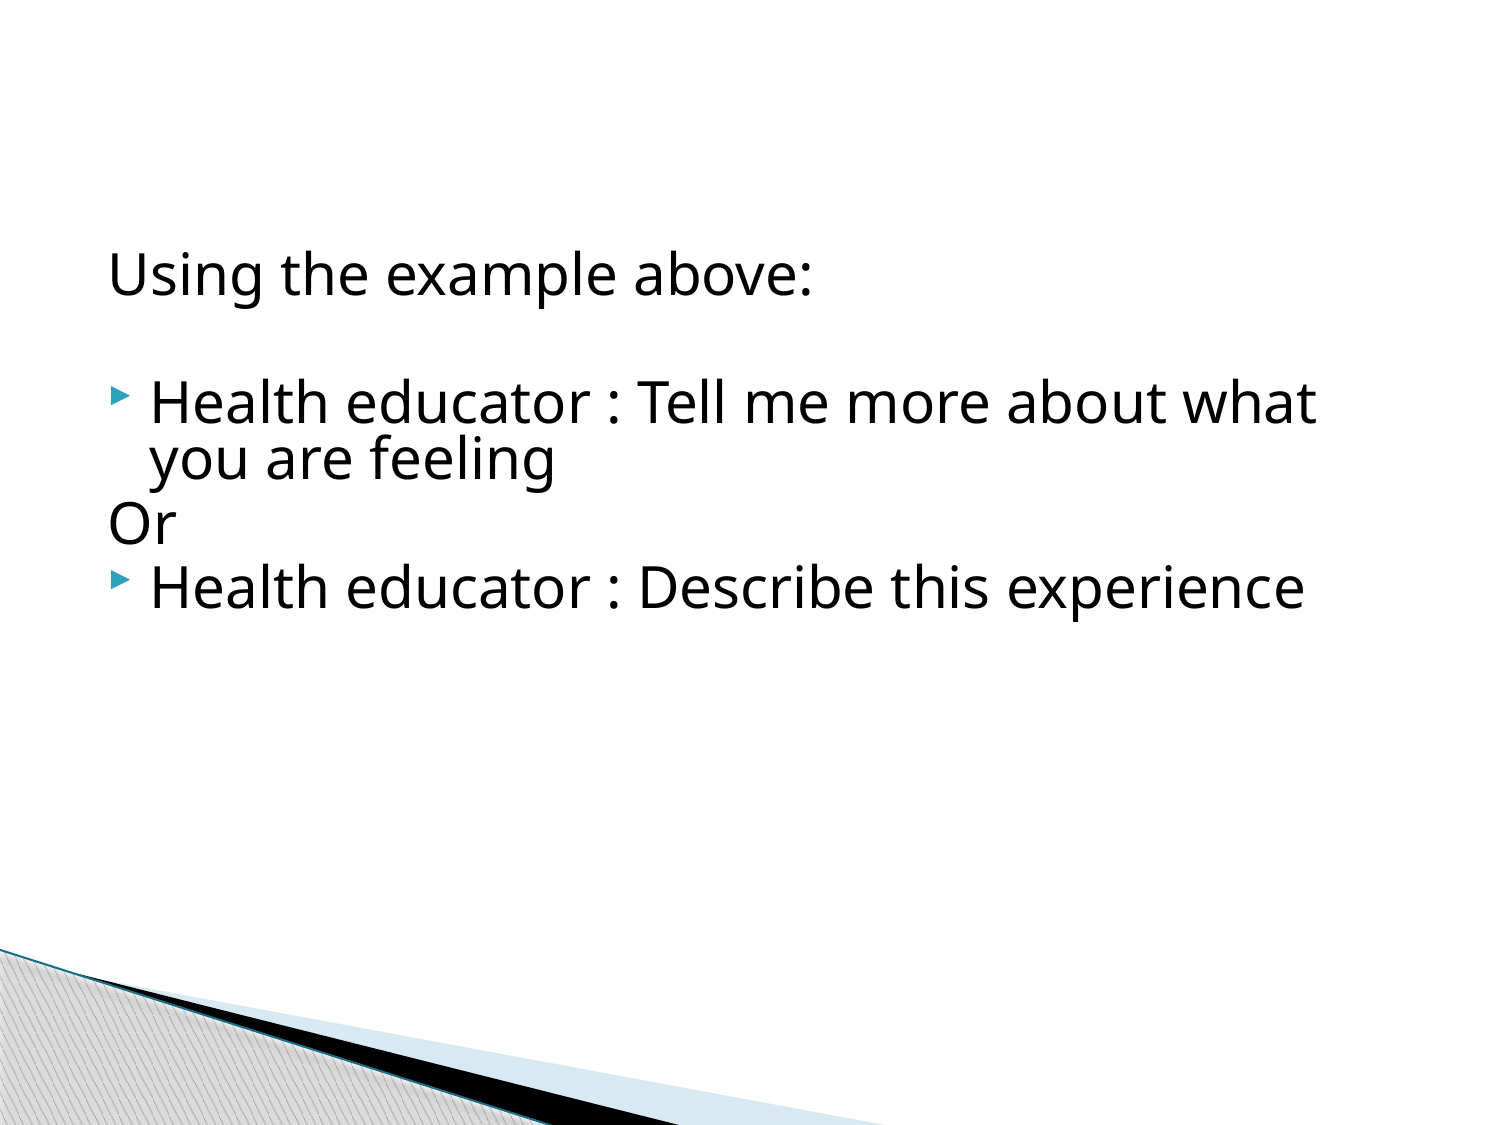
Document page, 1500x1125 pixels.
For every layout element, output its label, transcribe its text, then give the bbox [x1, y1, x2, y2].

list Using the example above: Health educator : Tell me more about what you are feeling Or Health educator : Describe this experience [75, 243, 1425, 986]
